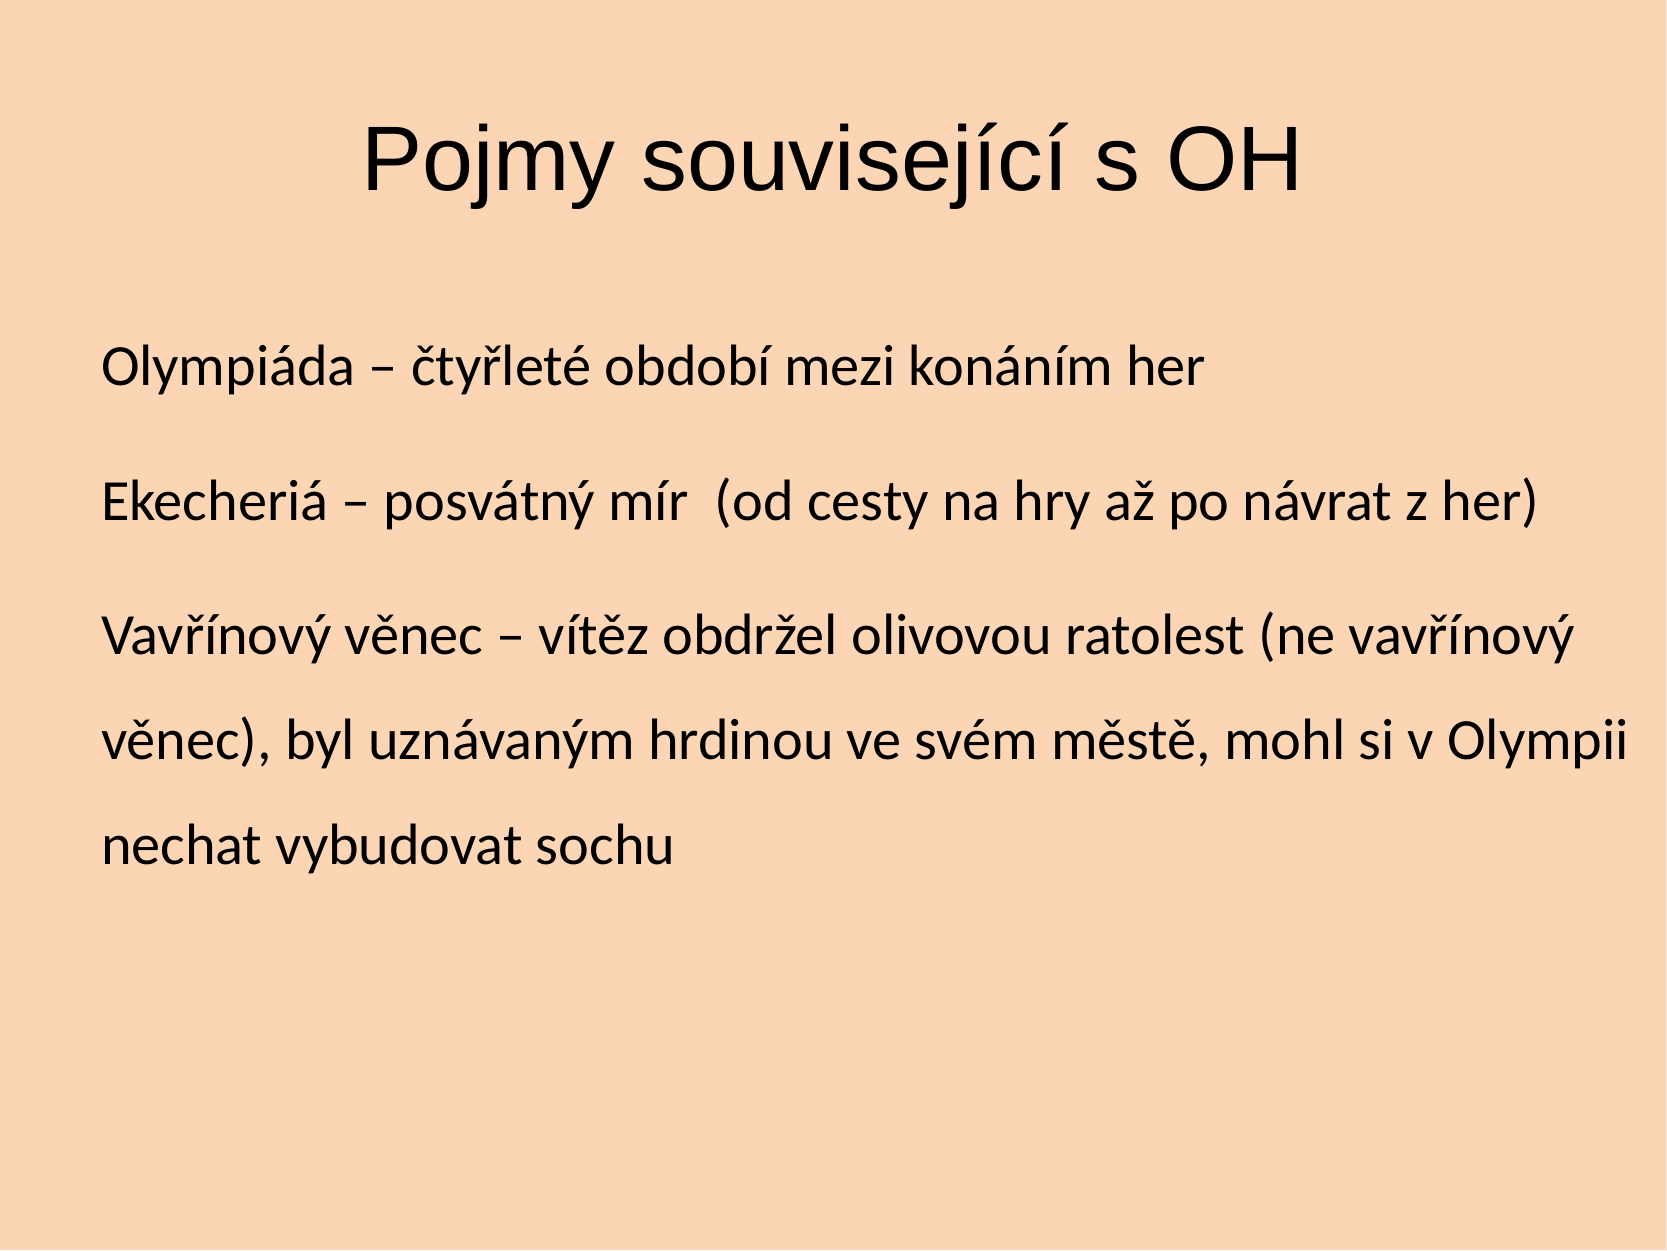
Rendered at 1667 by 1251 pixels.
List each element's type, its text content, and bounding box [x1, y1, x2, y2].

list Olympiáda – čtyřleté období mezi konáním her Ekecheriá – posvátný mír (od cesty na hry až po návrat z her) Vavřínový věnec – vítěz obdržel olivovou ratolest (ne vavřínový věnec), byl uznávaným hrdinou ve svém městě, mohl si v Olympii nechat vybudovat sochu [83, 292, 1637, 1118]
title Pojmy související s OH [83, 49, 1584, 259]
